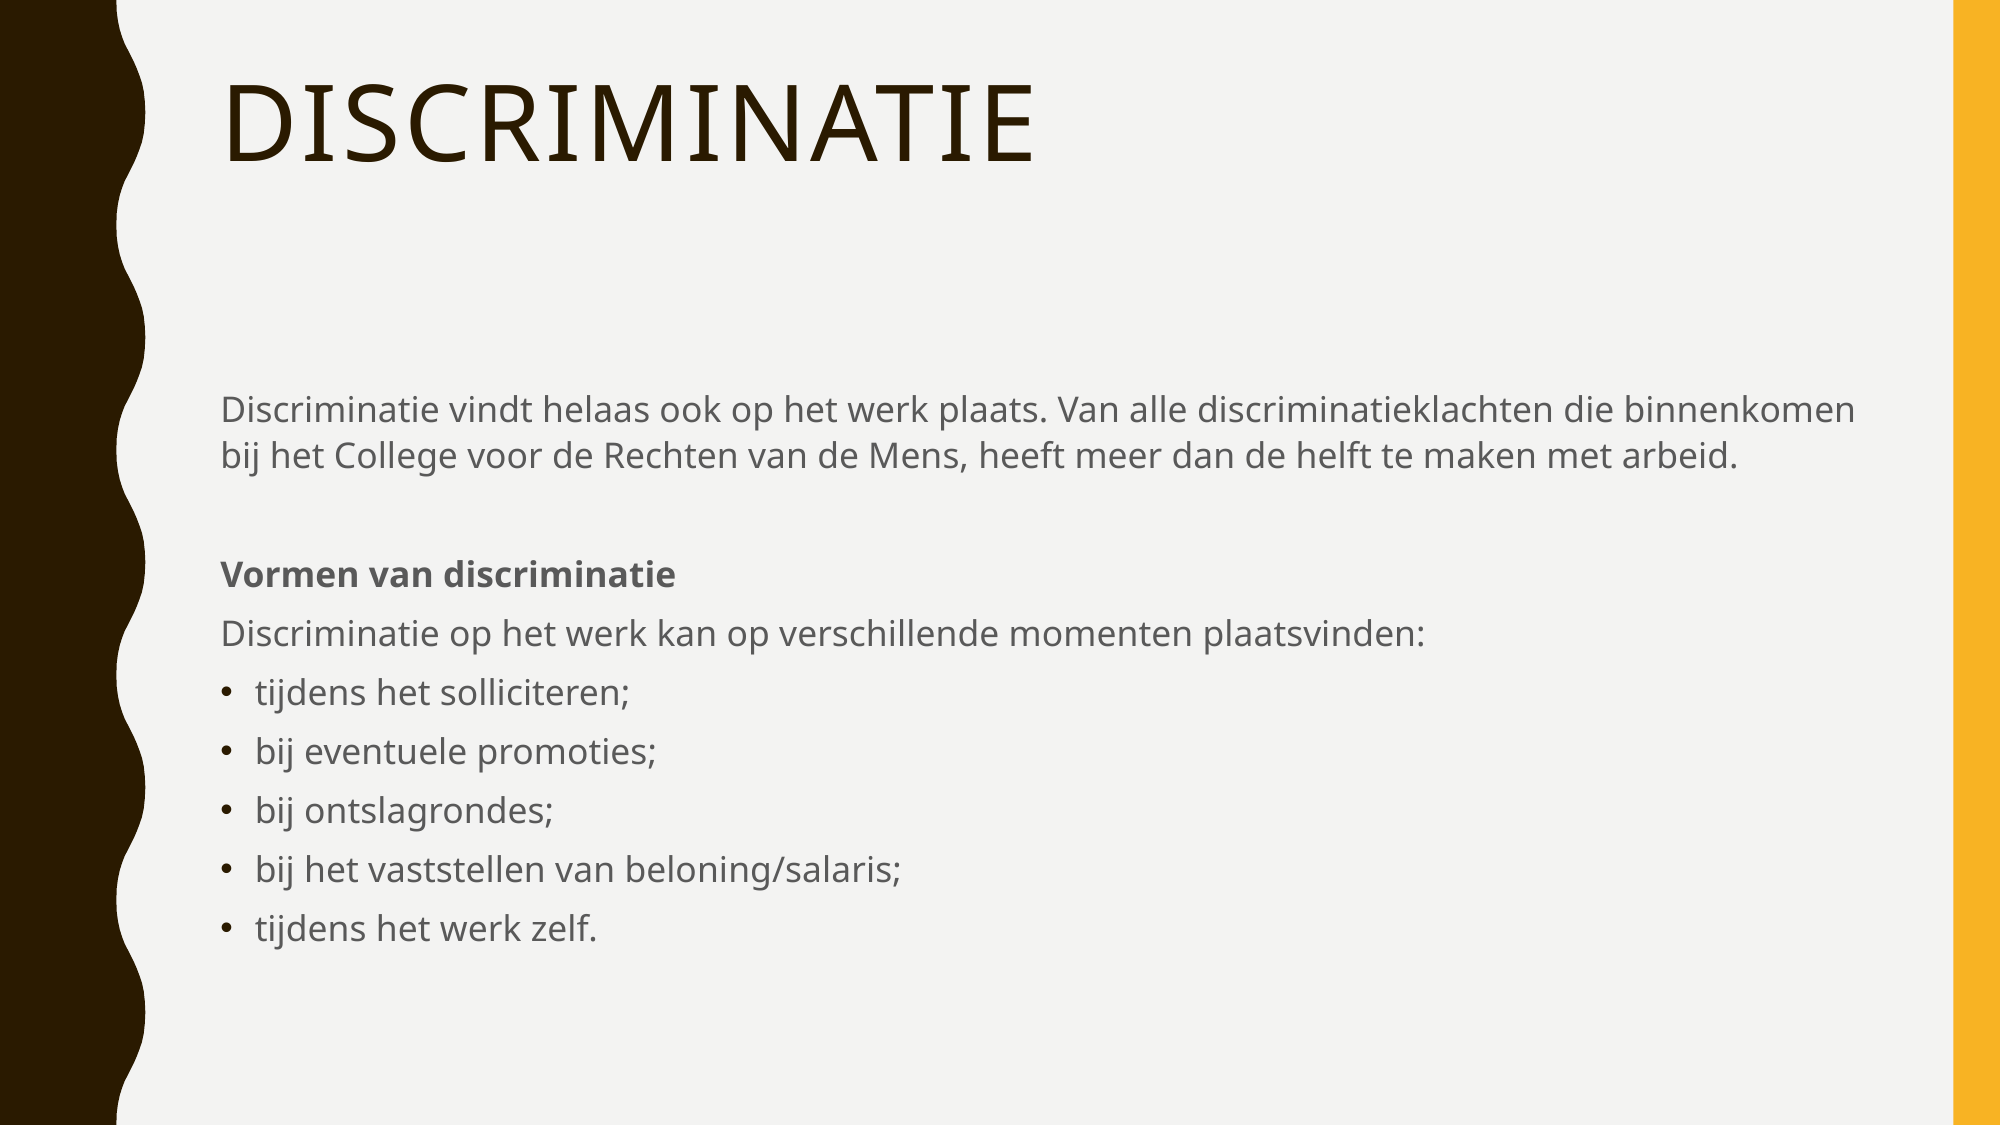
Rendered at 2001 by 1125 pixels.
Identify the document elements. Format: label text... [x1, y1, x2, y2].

list Discriminatie vindt helaas ook op het werk plaats. Van alle discriminatieklachten die binnenkomen bij het College voor de Rechten van de Mens, heeft meer dan de helft te maken met arbeid. Vormen van discriminatie Discriminatie op het werk kan op verschillende momenten plaatsvinden: tijdens het solliciteren; bij eventuele promoties; bij ontslagrondes; bij het vaststellen van beloning/salaris; tijdens het werk zelf. [205, 375, 1875, 965]
title discriminatie [205, 62, 1875, 308]
